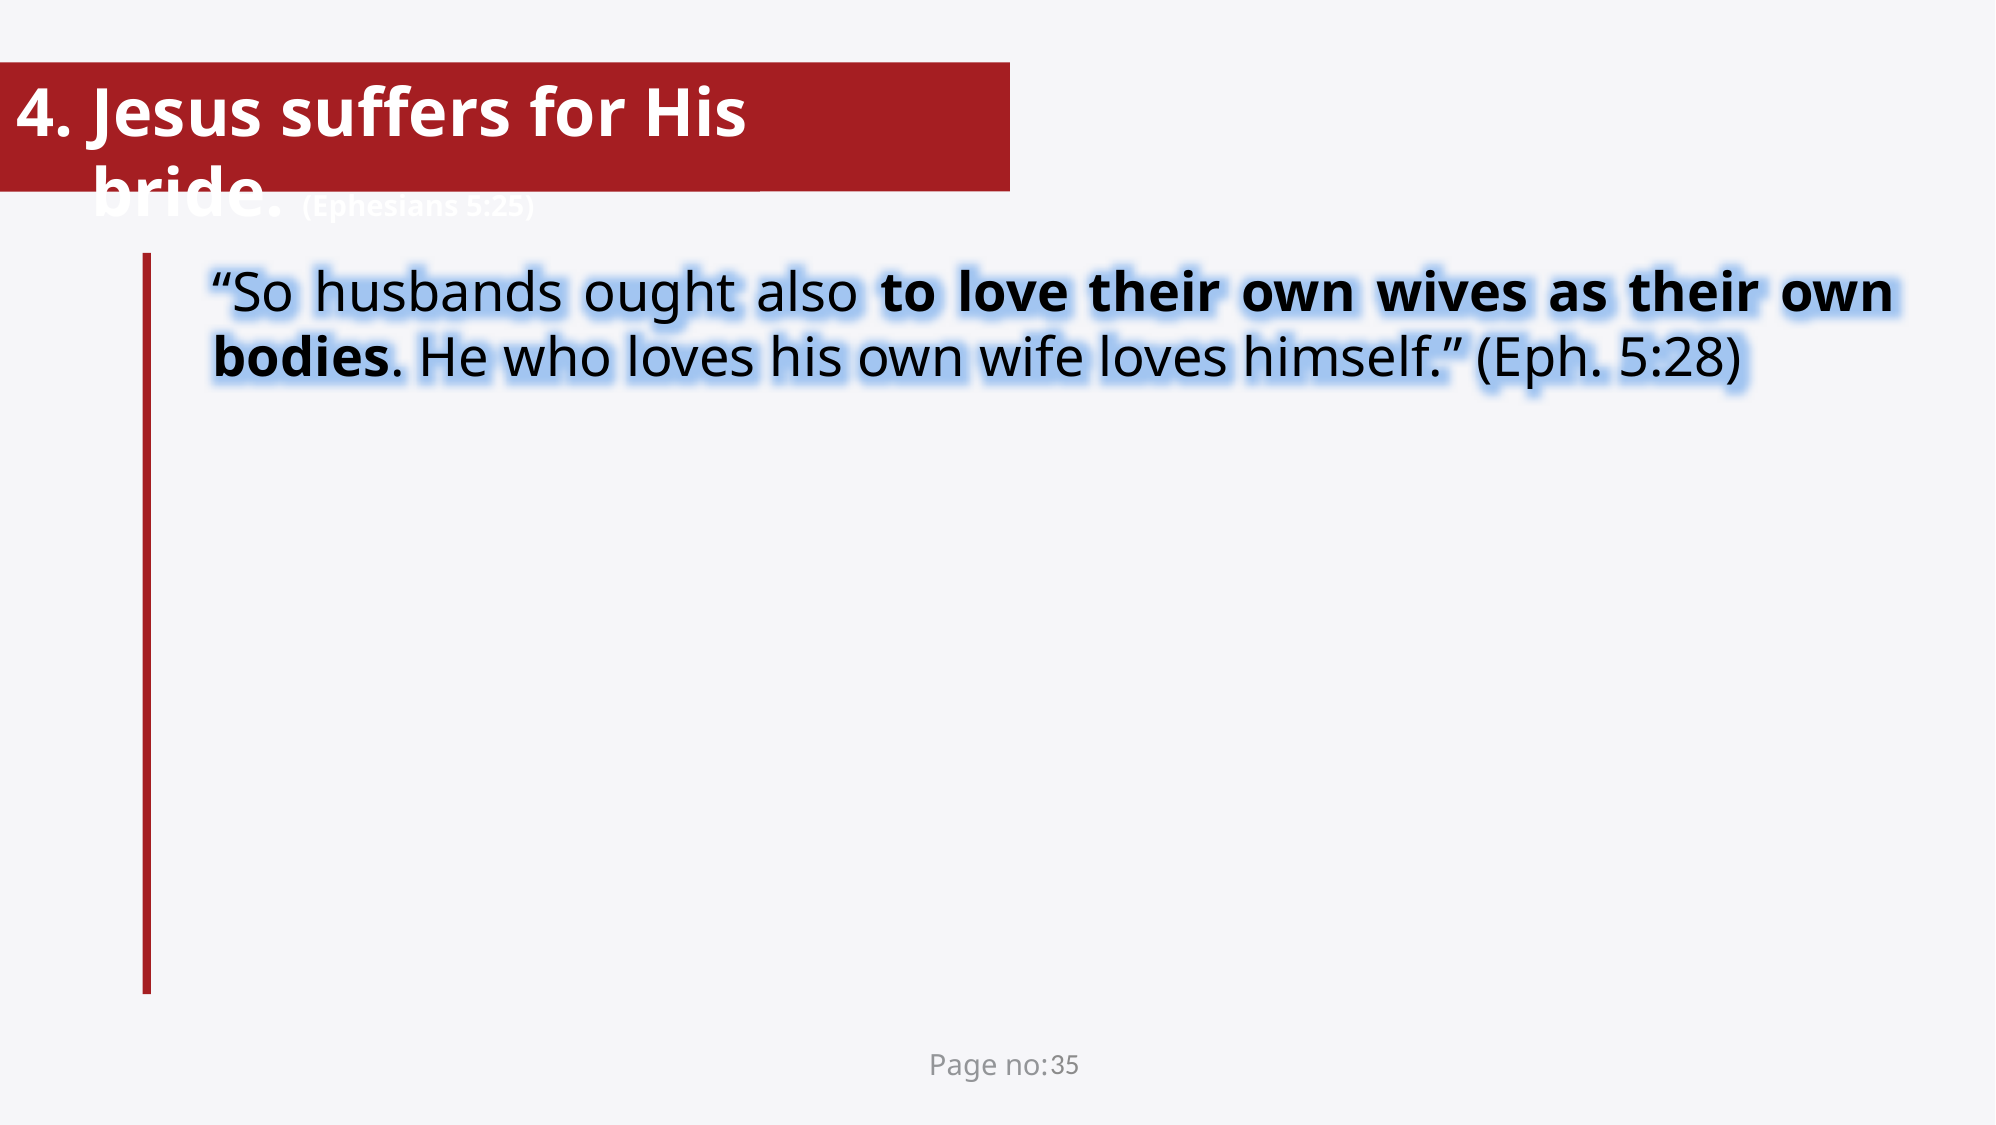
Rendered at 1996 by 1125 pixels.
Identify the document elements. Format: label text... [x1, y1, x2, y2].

text_box “So husbands ought also to love their own wives as their own bodies. He who loves his own wife loves himself.” (Eph. 5:28) [198, 249, 1911, 395]
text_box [1, 62, 1011, 194]
